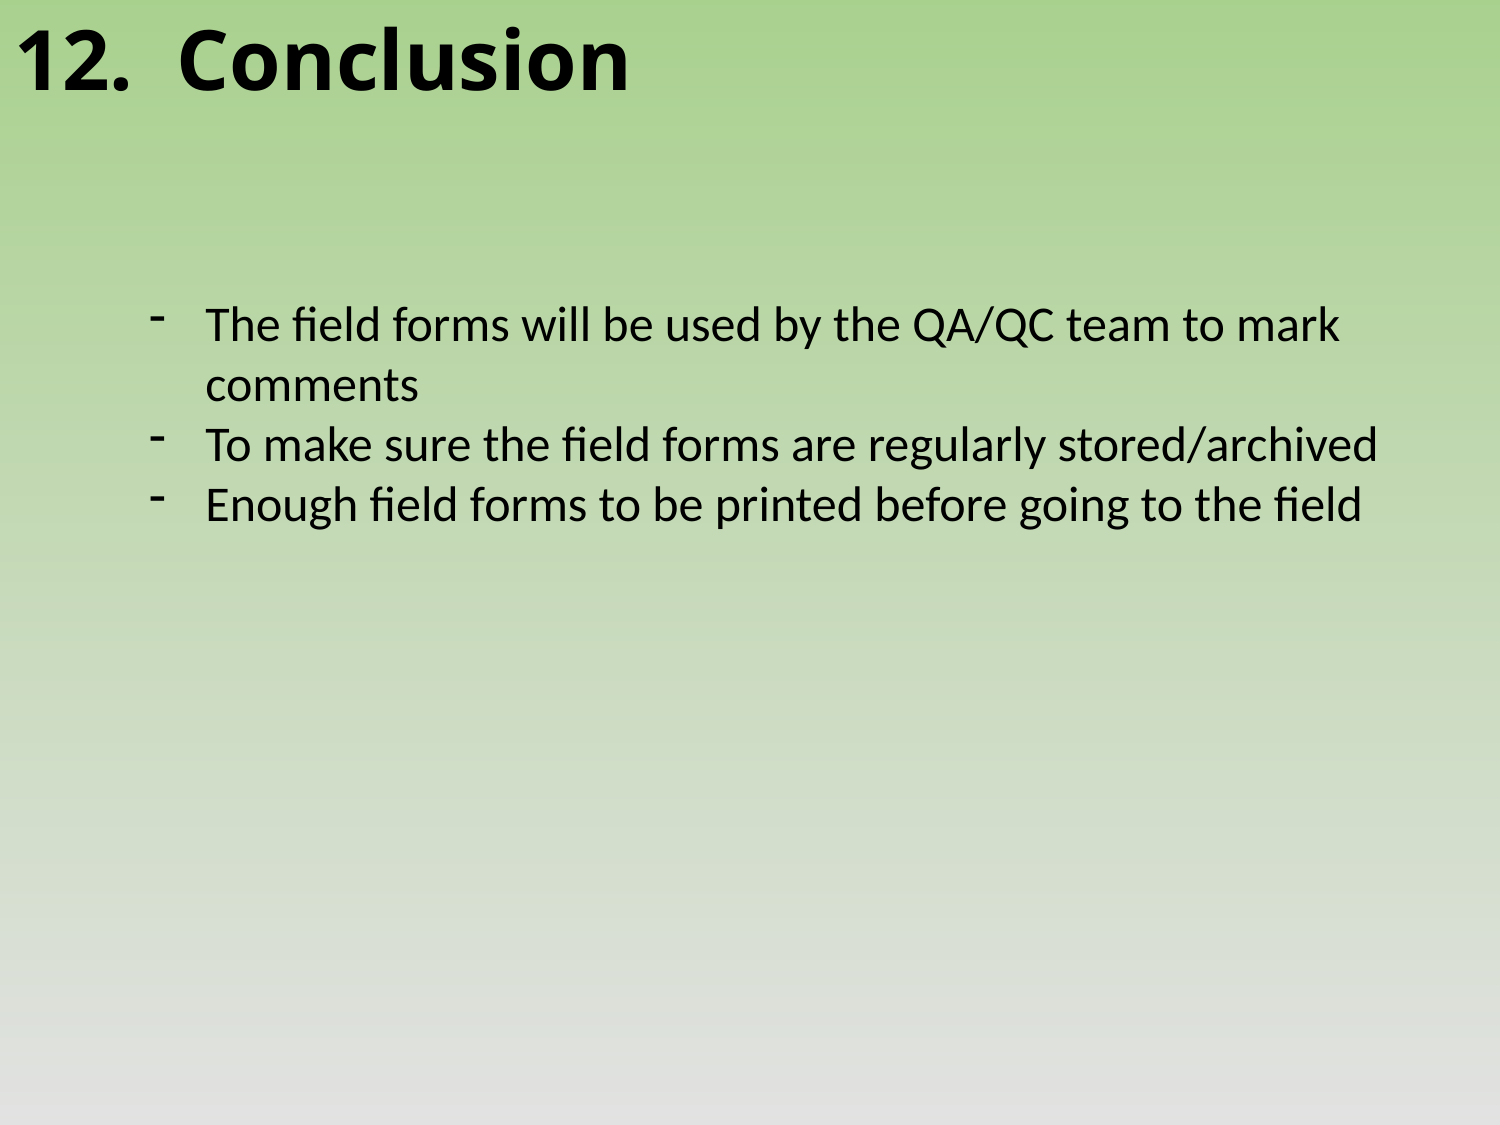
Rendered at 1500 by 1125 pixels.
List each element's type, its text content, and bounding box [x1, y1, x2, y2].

text_box The field forms will be used by the QA/QC team to mark comments To make sure the field forms are regularly stored/archived Enough field forms to be printed before going to the field [134, 284, 1397, 540]
text_box 12. Conclusion [0, 0, 1150, 115]
